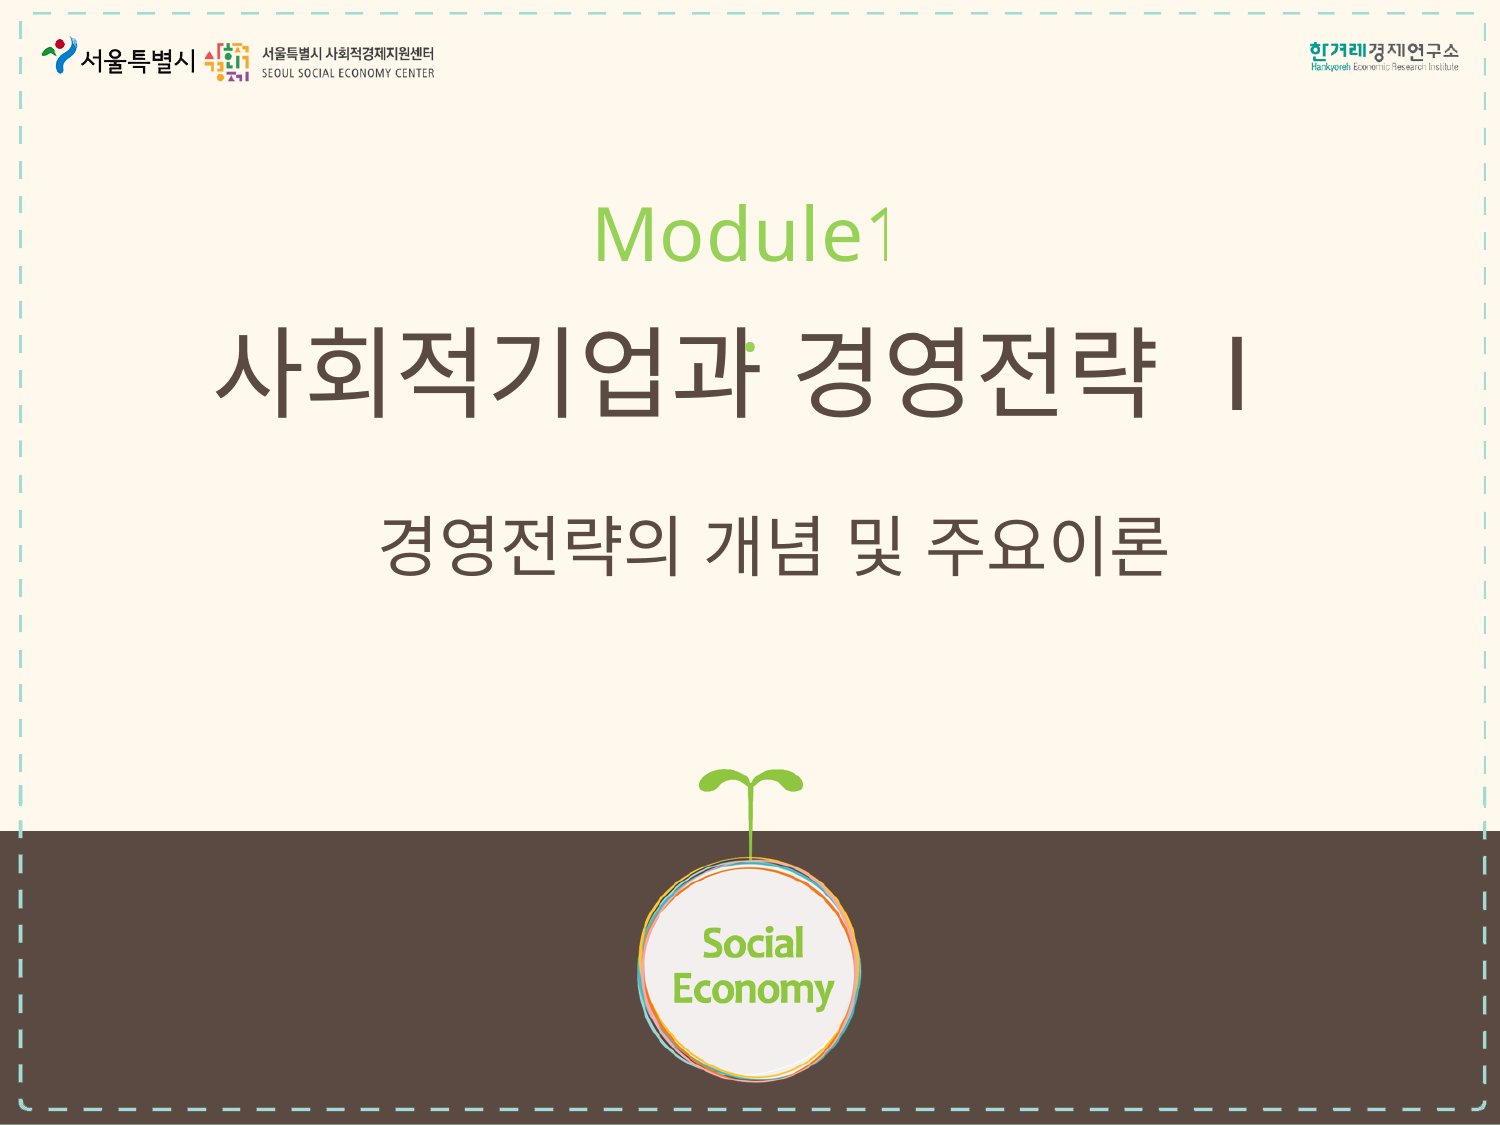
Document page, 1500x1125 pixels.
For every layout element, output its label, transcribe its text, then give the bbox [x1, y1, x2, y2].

title 사회적기업과 경영전략 Ⅰ [112, 302, 1388, 433]
text_box 경영전략의 개념 및 주요이론 [137, 497, 1413, 628]
picture [0, 0, 1500, 1125]
list Module1. [574, 178, 926, 285]
